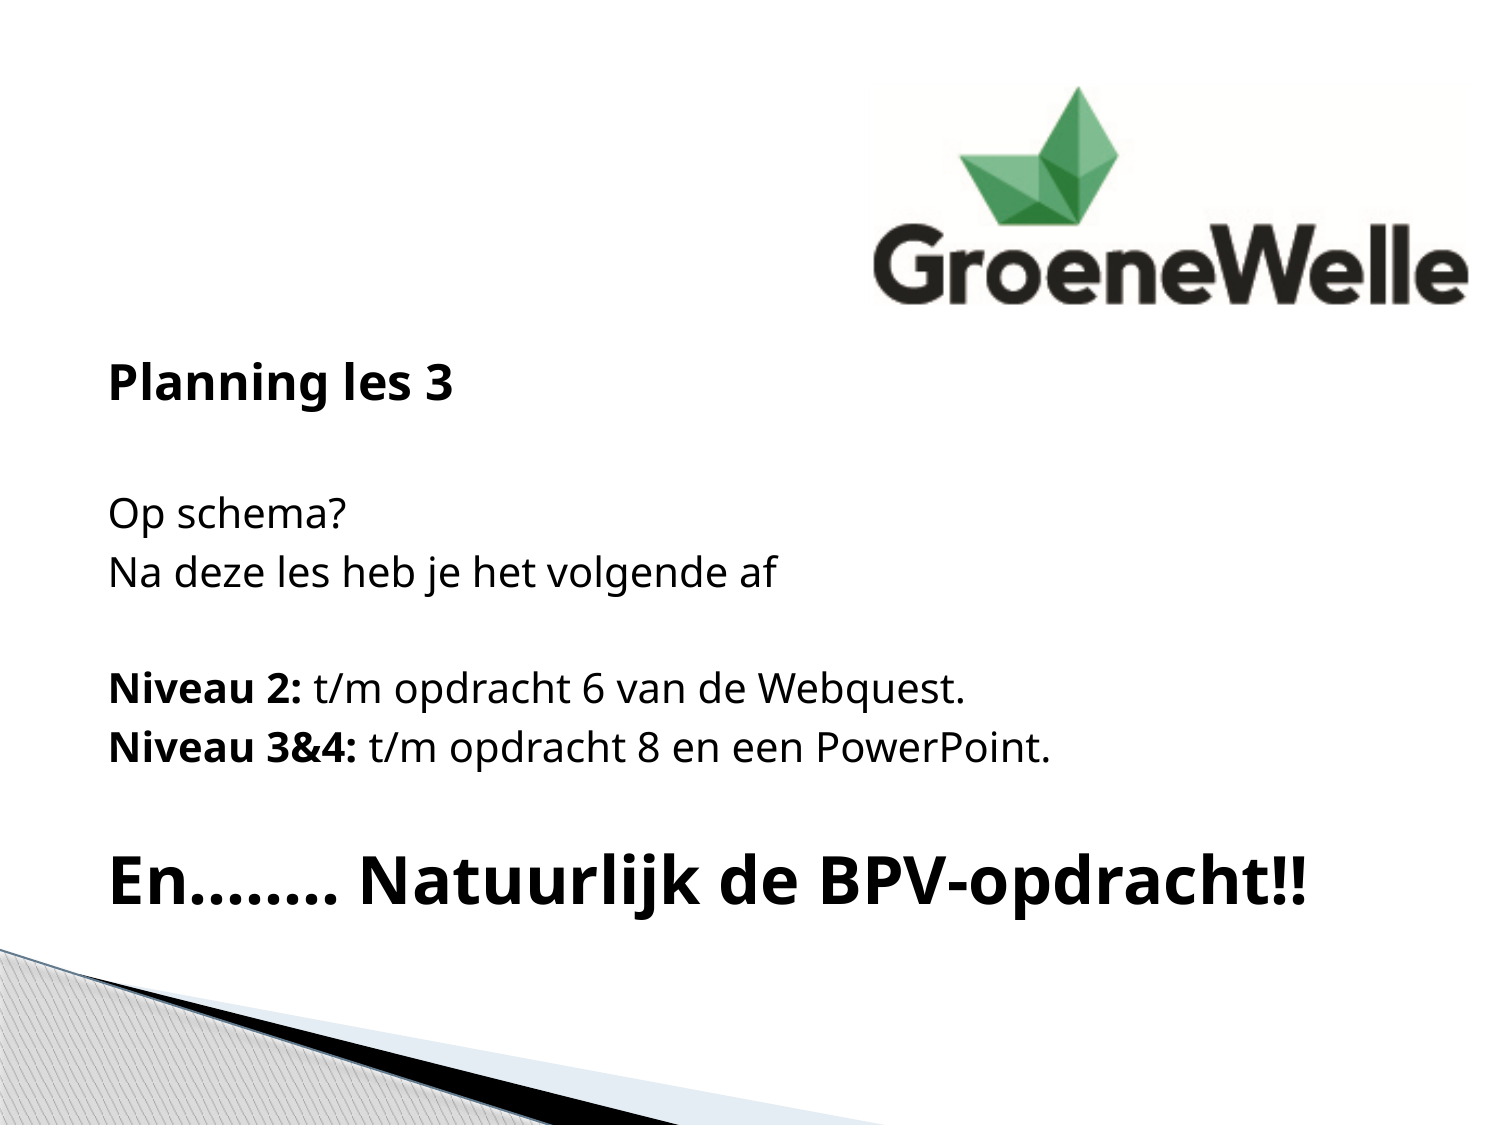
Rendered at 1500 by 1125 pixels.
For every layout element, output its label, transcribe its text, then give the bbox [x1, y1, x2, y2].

picture [867, 83, 1473, 308]
list Planning les 3 Op schema? Na deze les heb je het volgende af Niveau 2: t/m opdracht 6 van de Webquest. Niveau 3&4: t/m opdracht 8 en een PowerPoint. En…….. Natuurlijk de BPV-opdracht!! [75, 267, 1425, 986]
